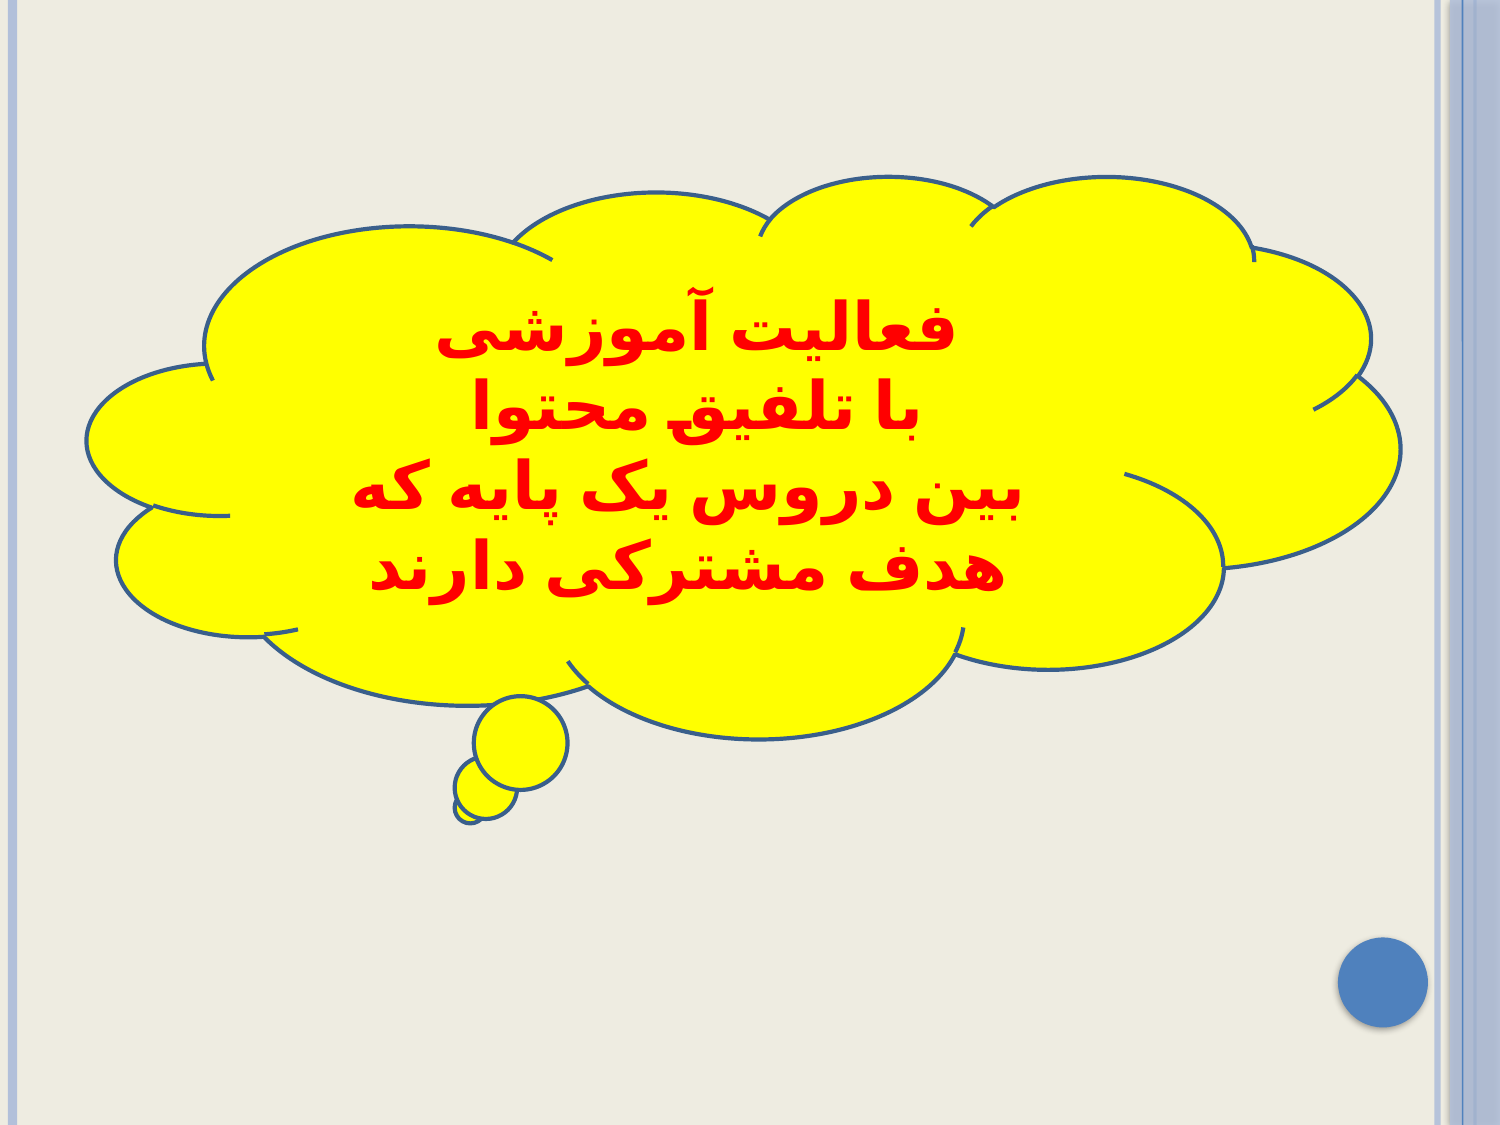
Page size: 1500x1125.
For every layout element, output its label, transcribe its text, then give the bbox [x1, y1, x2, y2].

text_box فعالیت آموزشی با تلفیق محتوا بین دروس یک پایه که هدف مشترکی دارند [84, 174, 1403, 826]
